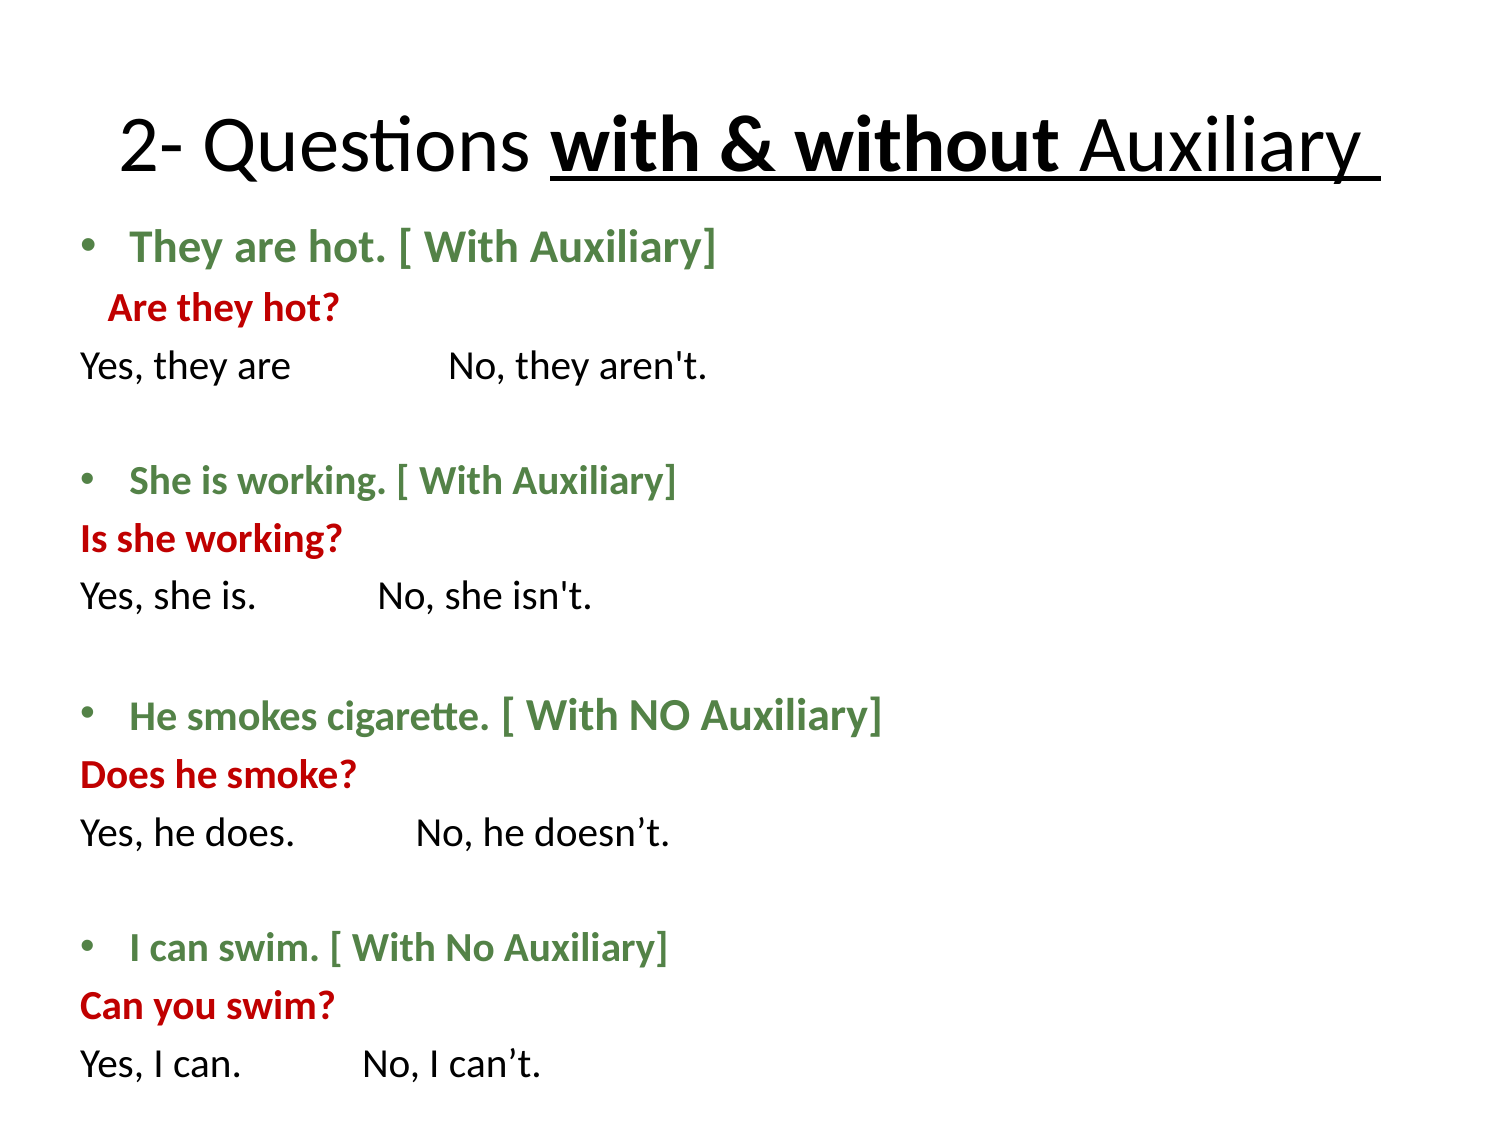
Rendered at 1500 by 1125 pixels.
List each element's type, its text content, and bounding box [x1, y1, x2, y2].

list They are hot. [ With Auxiliary] Are they hot? Yes, they are No, they aren't. She is working. [ With Auxiliary] Is she working? Yes, she is. No, she isn't. He smokes cigarette. [ With NO Auxiliary] Does he smoke? Yes, he does. No, he doesn’t. I can swim. [ With No Auxiliary] Can you swim? Yes, I can. No, I can’t. [64, 208, 1459, 1094]
title 2- Questions with & without Auxiliary [75, 45, 1425, 208]
